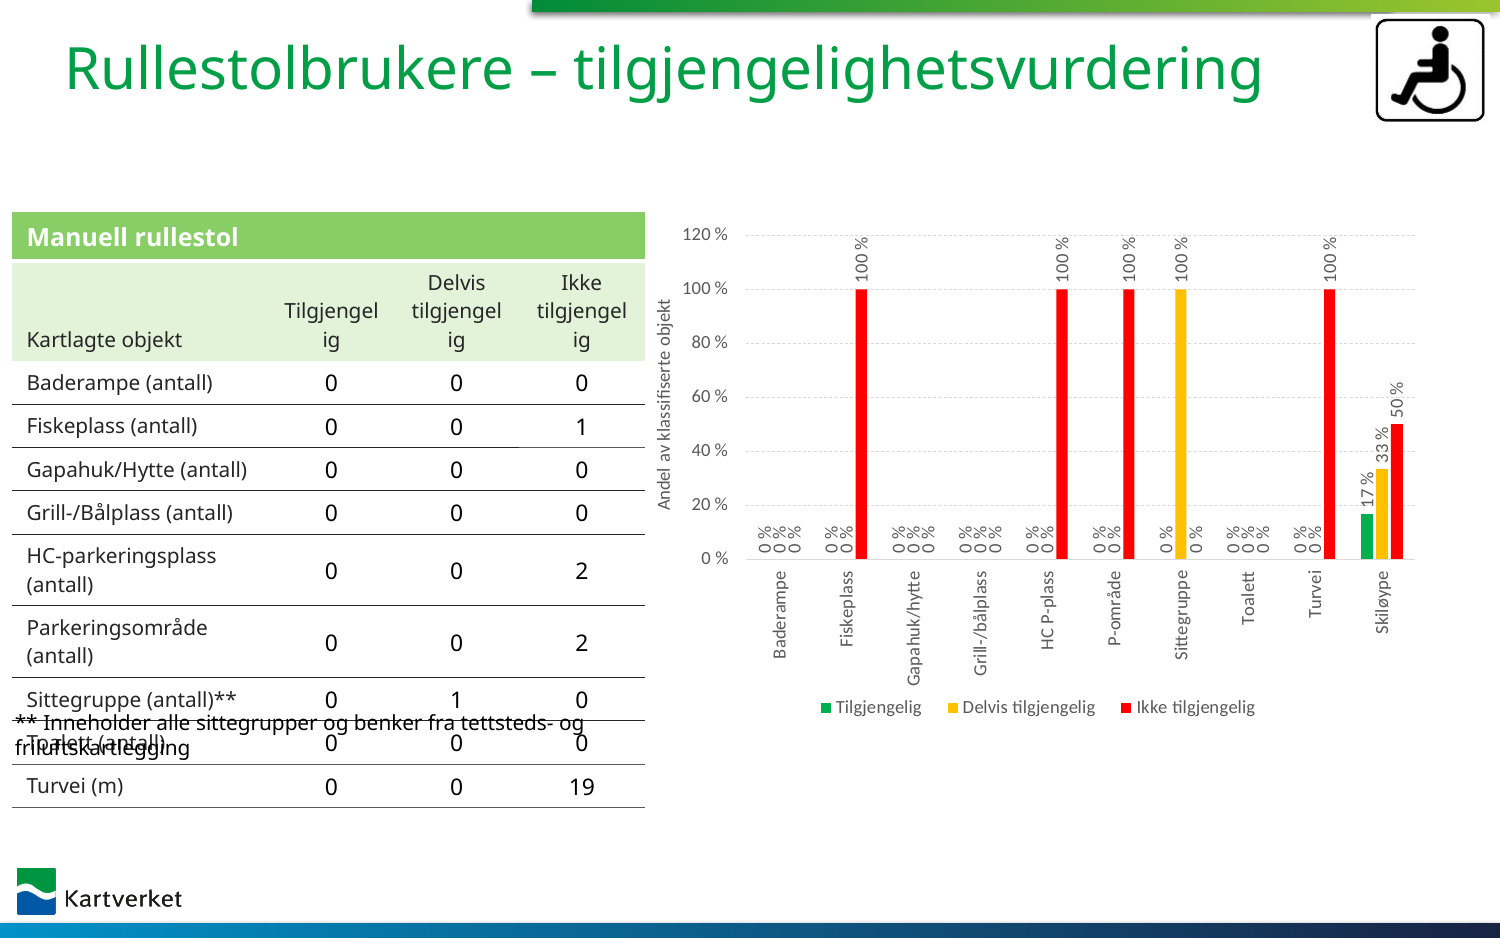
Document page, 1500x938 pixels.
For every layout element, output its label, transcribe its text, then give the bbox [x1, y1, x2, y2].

table_cell 0 [269, 448, 394, 490]
table_cell 0 [519, 491, 638, 534]
table_cell Baderampe (antall) [12, 361, 269, 404]
table_cell Turvei (m) [12, 768, 269, 807]
table_header Manuell rullestol [12, 212, 645, 259]
table_cell Tilgjengelig [269, 263, 394, 361]
text_box Rullestolbrukere – tilgjengelighetsvurdering [49, 12, 1372, 109]
table_cell Fiskeplass (antall) [12, 405, 269, 447]
table_cell 2 [519, 606, 638, 677]
table_cell Sittegruppe (antall)** [12, 678, 269, 702]
table_cell 0 [394, 448, 519, 490]
table_cell 0 [519, 678, 638, 702]
table_cell 0 [394, 491, 519, 534]
table_cell HC-parkeringsplass (antall) [12, 535, 269, 605]
table_cell 0 [269, 535, 394, 605]
table_cell 0 [394, 768, 519, 807]
table_cell 0 [269, 361, 394, 404]
table_cell 0 [269, 678, 394, 702]
table_cell Delvis tilgjengelig [394, 263, 519, 361]
table_cell 0 [394, 535, 519, 605]
table_cell Gapahuk/Hytte (antall) [12, 448, 269, 490]
table_cell 19 [519, 768, 645, 807]
table_cell 0 [394, 361, 519, 404]
table_cell 1 [394, 678, 519, 702]
table_cell 0 [519, 448, 638, 490]
table_cell Ikke tilgjengelig [519, 263, 638, 361]
table_cell 0 [269, 606, 394, 677]
table_cell 0 [394, 405, 519, 447]
table_cell 1 [519, 405, 638, 447]
text_box ** Inneholder alle sittegrupper og benker fra tettsteds- og friluftskartlegging [0, 702, 745, 768]
picture [1371, 13, 1491, 127]
picture [643, 218, 1426, 728]
table_cell 0 [269, 491, 394, 534]
table_cell 0 [269, 405, 394, 447]
table_cell Parkeringsområde (antall) [12, 606, 269, 677]
table_cell Kartlagte objekt [12, 263, 269, 361]
table_cell 0 [269, 768, 394, 807]
table_cell Grill-/Bålplass (antall) [12, 491, 269, 534]
table_cell 0 [394, 606, 519, 677]
table_cell 0 [519, 361, 638, 404]
table_cell 2 [519, 535, 638, 605]
